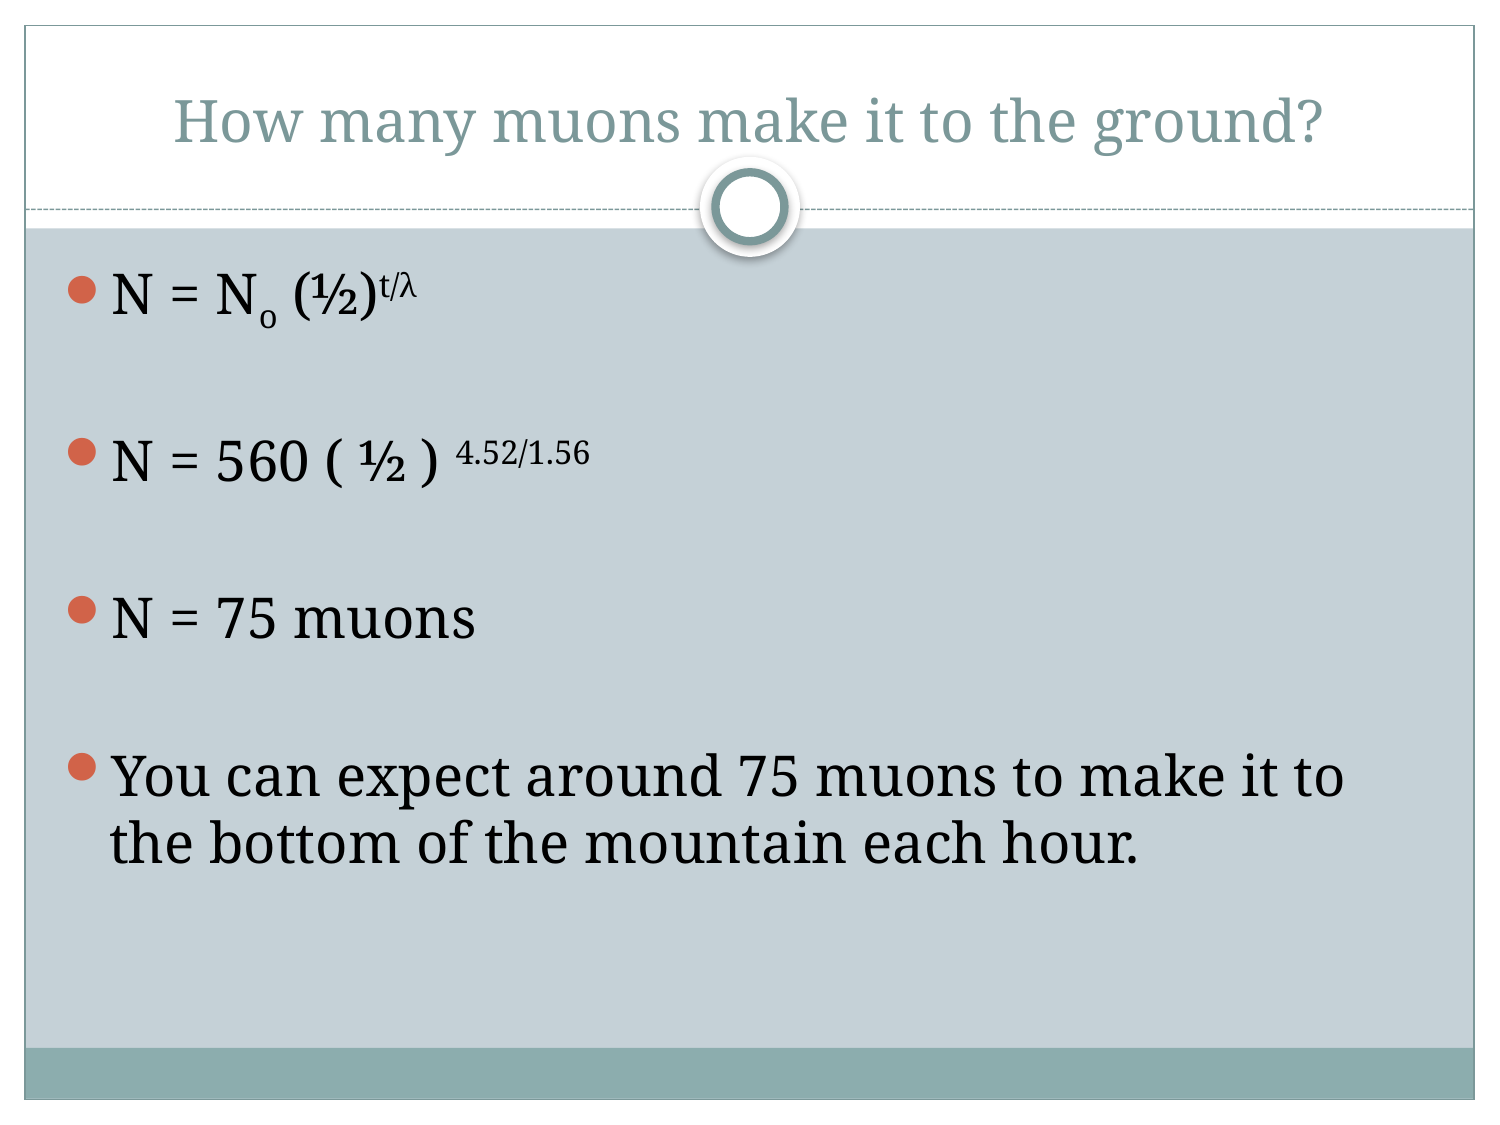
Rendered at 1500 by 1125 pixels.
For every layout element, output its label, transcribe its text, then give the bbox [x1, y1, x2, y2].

list N = No (½)t/λ N = 560 ( ½ ) 4.52/1.56 N = 75 muons You can expect around 75 muons to make it to the bottom of the mountain each hour. [49, 250, 1445, 1001]
title How many muons make it to the ground? [49, 37, 1450, 162]
